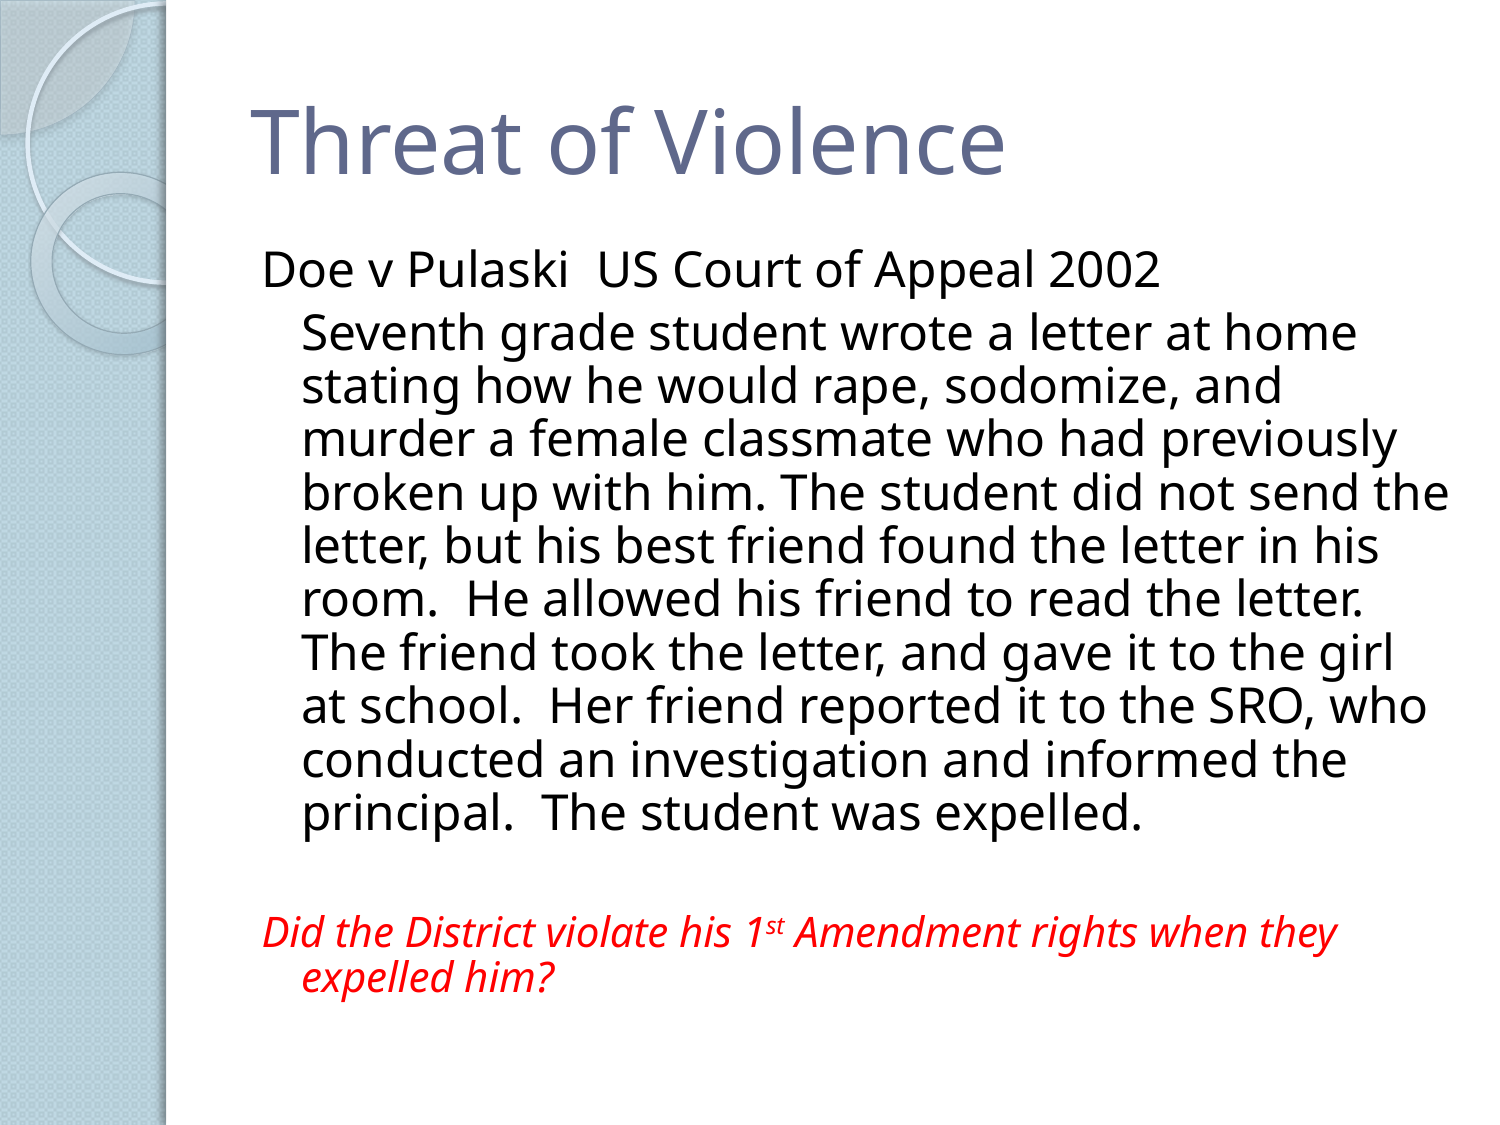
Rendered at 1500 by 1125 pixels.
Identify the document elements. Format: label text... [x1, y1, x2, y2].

list Doe v Pulaski US Court of Appeal 2002 Seventh grade student wrote a letter at home stating how he would rape, sodomize, and murder a female classmate who had previously broken up with him. The student did not send the letter, but his best friend found the letter in his room. He allowed his friend to read the letter. The friend took the letter, and gave it to the girl at school. Her friend reported it to the SRO, who conducted an investigation and informed the principal. The student was expelled. Did the District violate his 1st Amendment rights when they expelled him? [235, 237, 1466, 1025]
title Threat of Violence [235, 45, 1466, 233]
